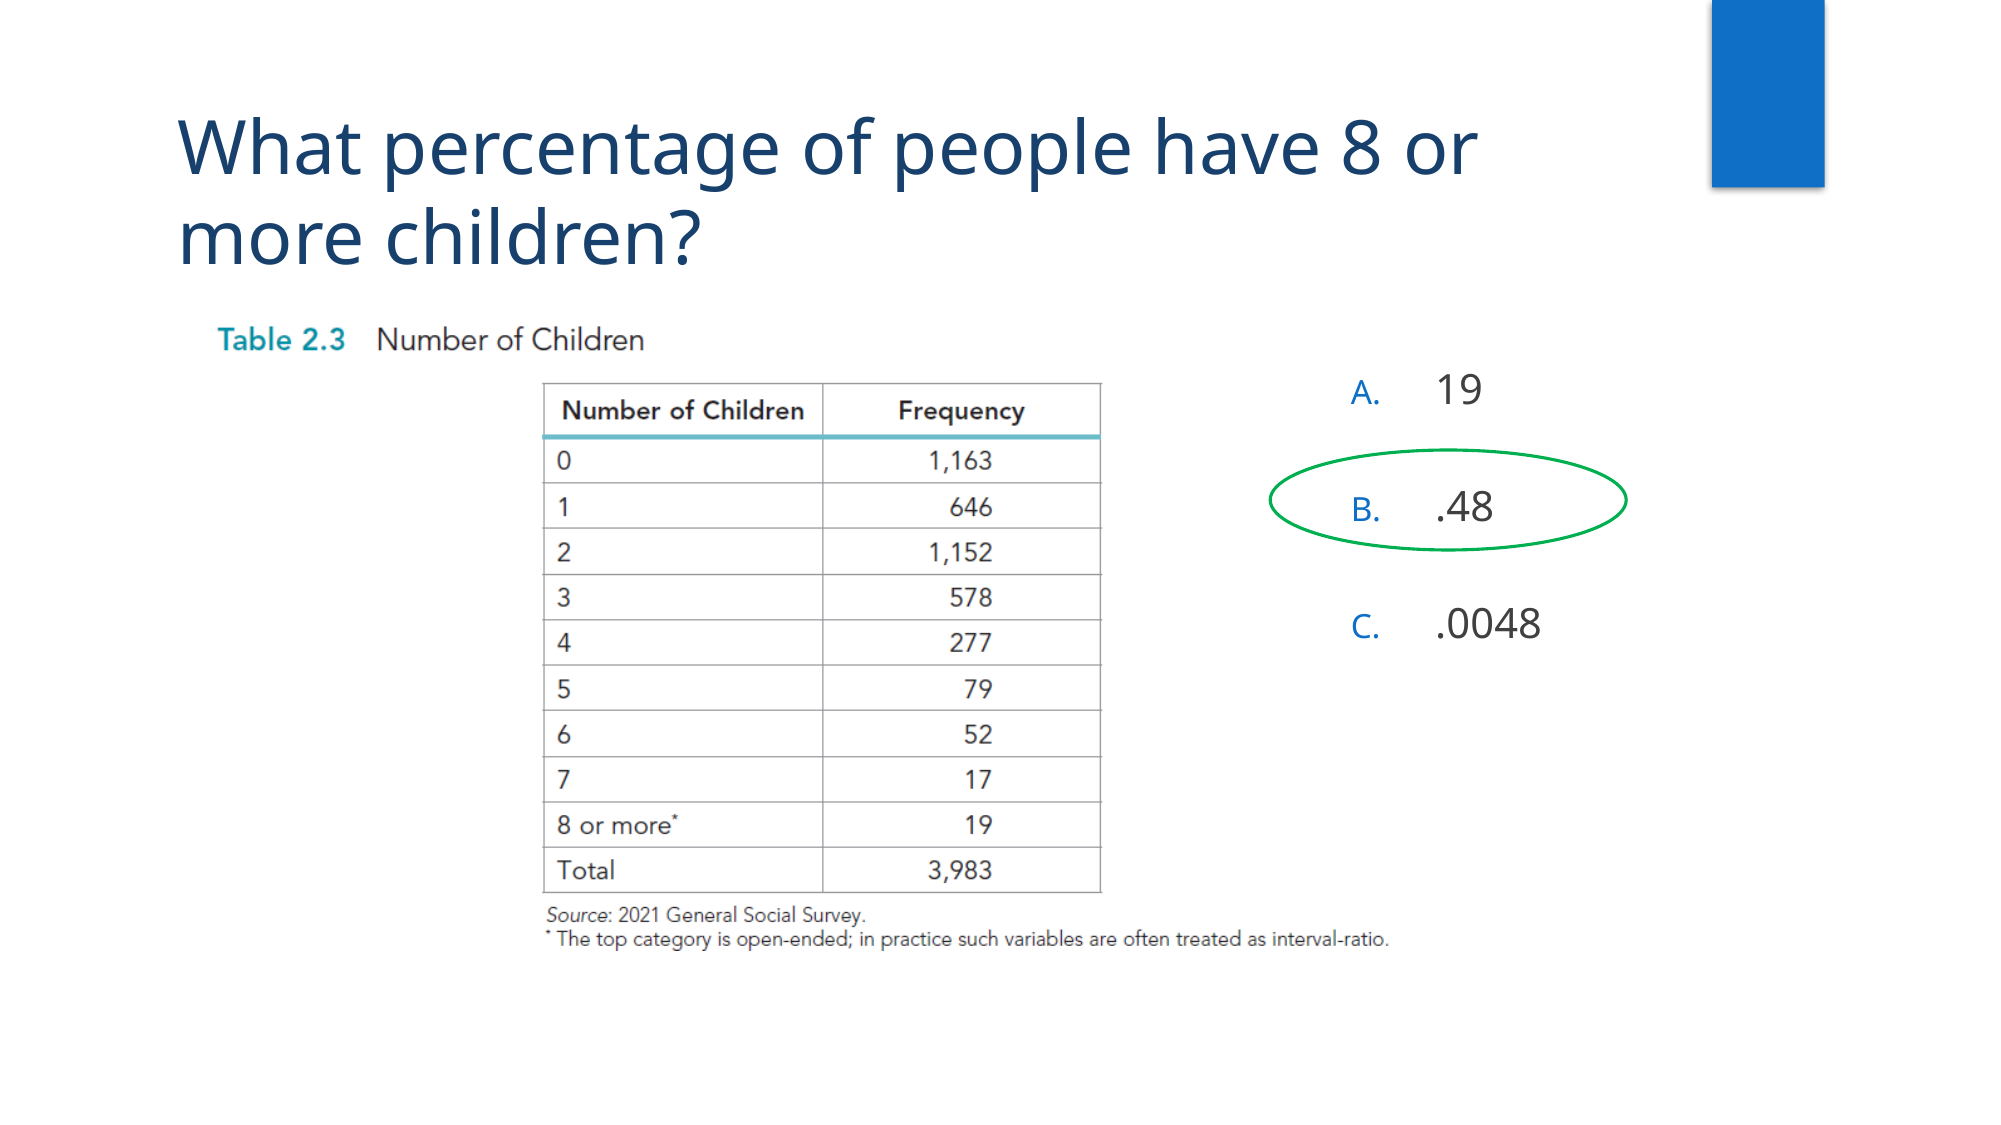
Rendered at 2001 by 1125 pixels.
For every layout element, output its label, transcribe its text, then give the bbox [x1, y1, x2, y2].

list 19 .48 .0048 [1401, 324, 1652, 800]
picture [212, 324, 1401, 951]
text_box [1405, 448, 1628, 552]
title What percentage of people have 8 or more children? [162, 131, 1600, 248]
